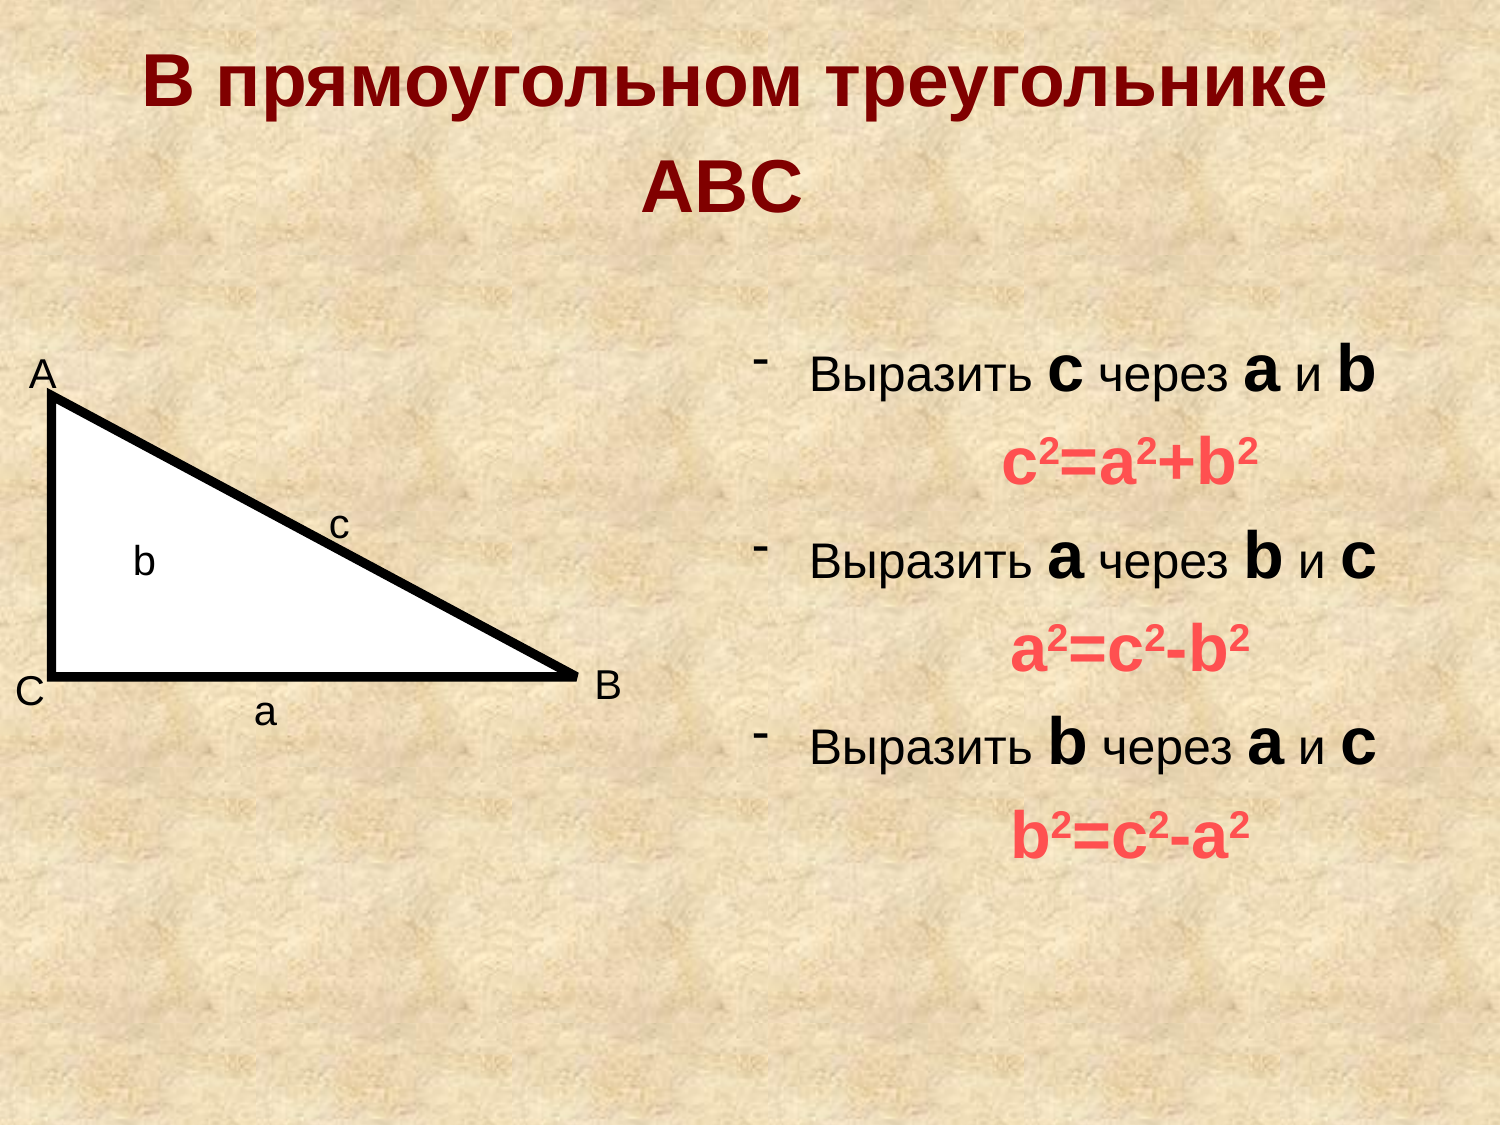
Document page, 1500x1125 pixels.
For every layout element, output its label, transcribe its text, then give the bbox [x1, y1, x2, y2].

picture [0, 0, 1500, 1125]
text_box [0, 339, 643, 753]
title В прямоугольном треугольнике ABC [59, 37, 1411, 226]
list Выразить c через a и b с2=a2+b2 Выразить a через b и c a2=c2-b2 Выразить b через a и c b2=c2-a2 [737, 243, 1467, 1074]
